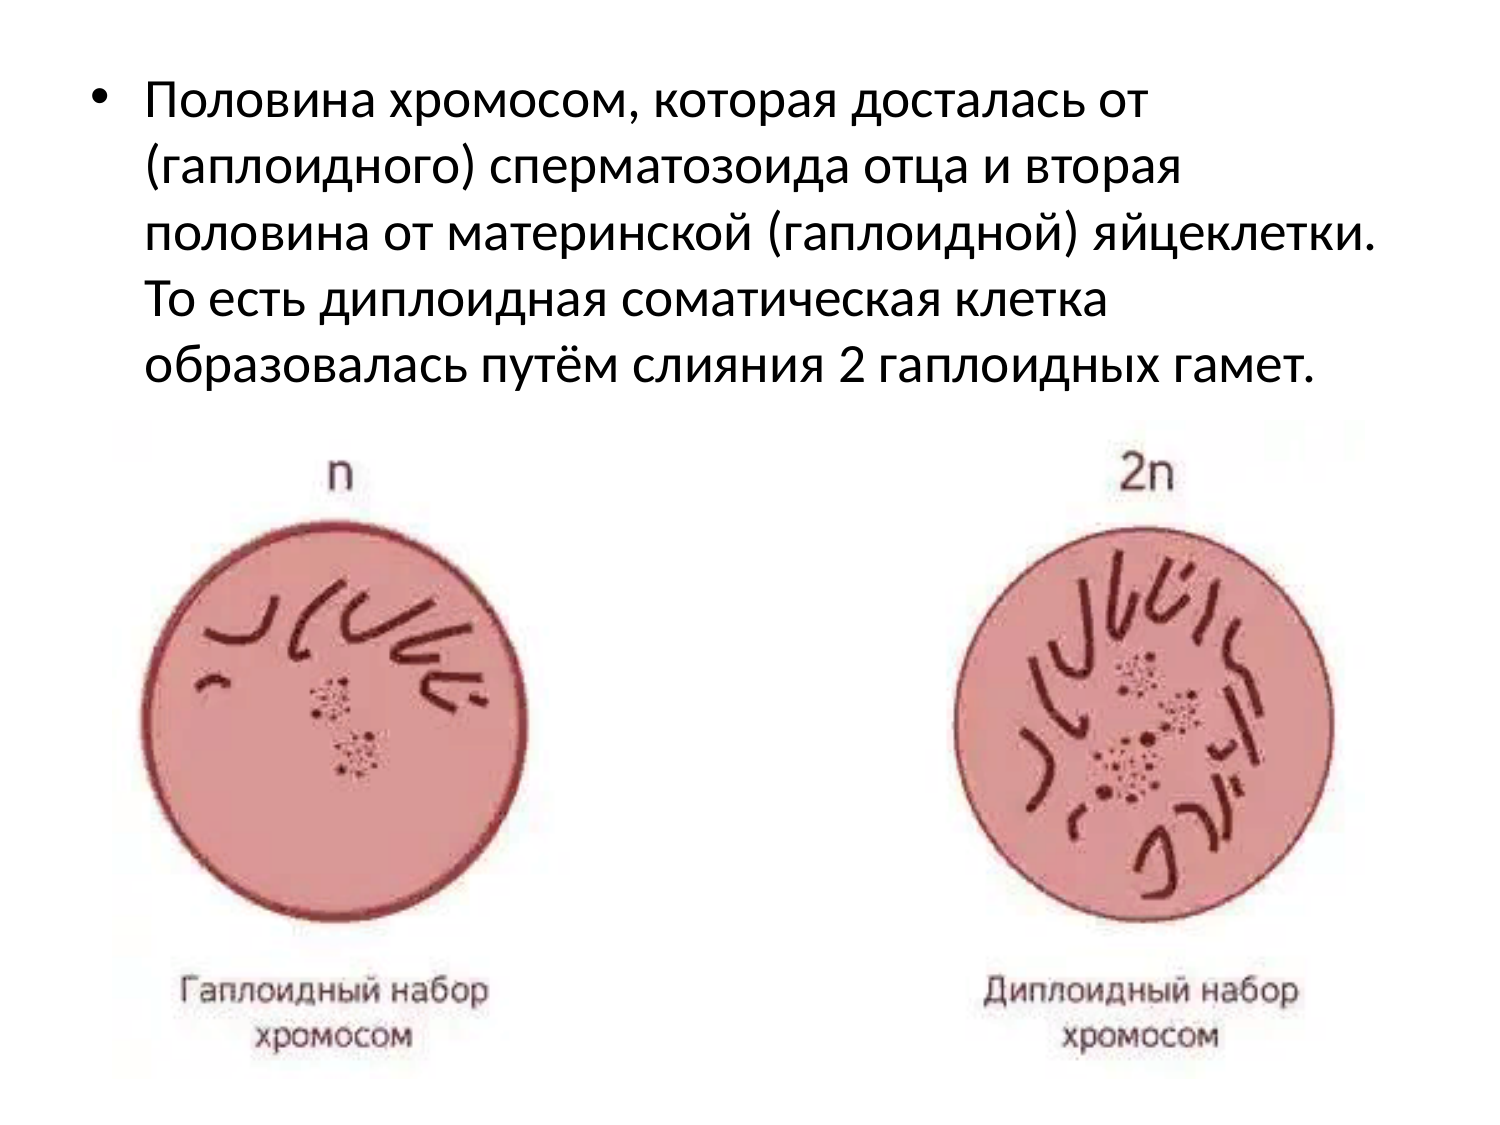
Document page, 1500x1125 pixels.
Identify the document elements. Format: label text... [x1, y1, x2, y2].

picture [111, 420, 1365, 1080]
list Половина хромосом, которая досталась от (гаплоидного) сперматозоида отца и вторая половина от материнской (гаплоидной) яйцеклетки. То есть диплоидная соматическая клетка образовалась путём слияния 2 гаплоидных гамет. [75, 54, 1425, 409]
